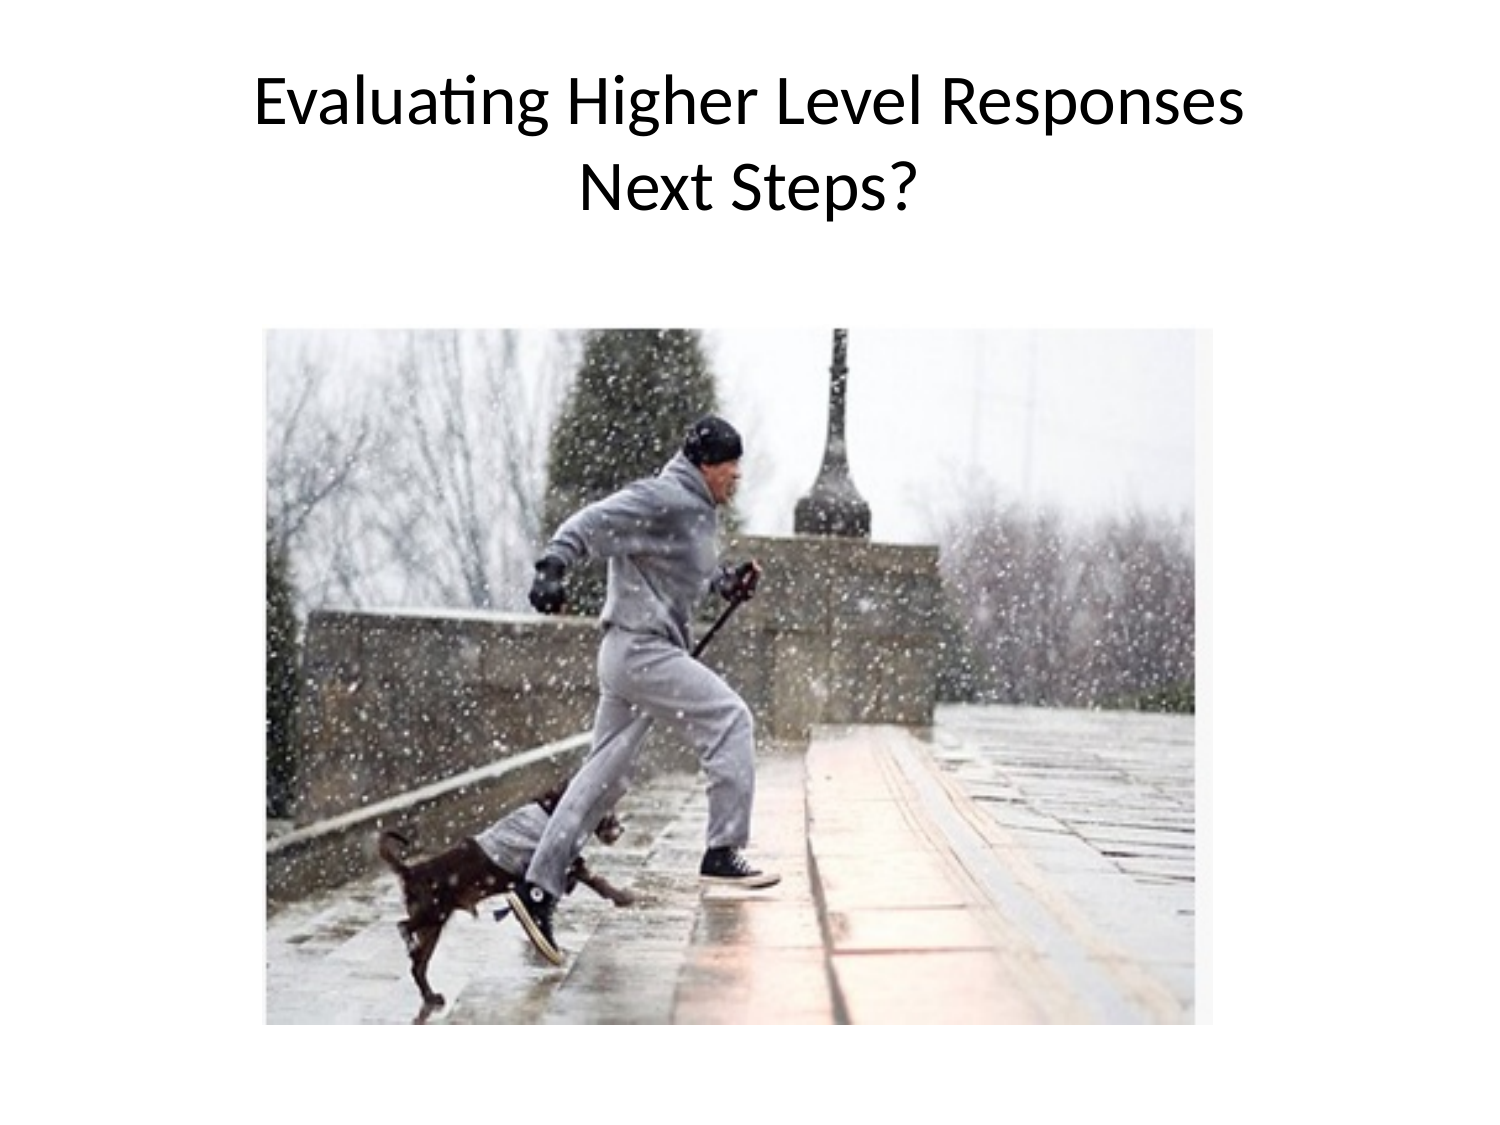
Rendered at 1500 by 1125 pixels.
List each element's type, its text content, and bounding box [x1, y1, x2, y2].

title Evaluating Higher Level Responses Next Steps? [75, 45, 1425, 233]
picture [262, 324, 1213, 1026]
